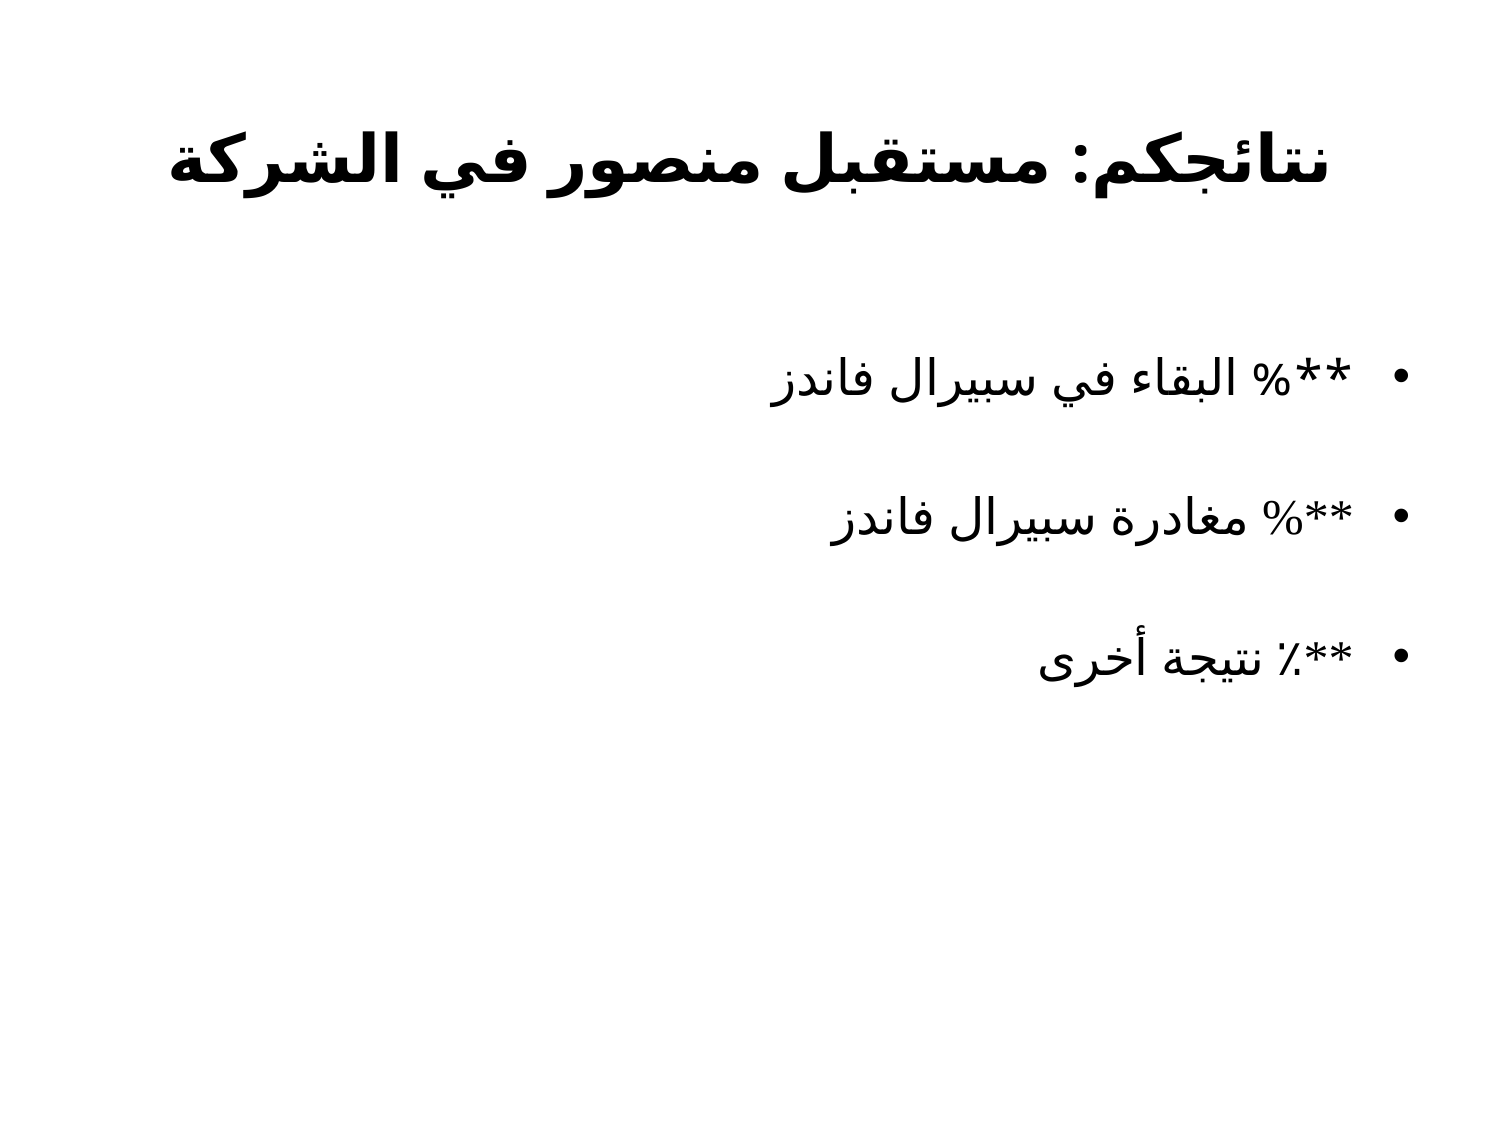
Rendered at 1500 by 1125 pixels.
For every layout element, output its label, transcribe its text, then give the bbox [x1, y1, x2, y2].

list **% البقاء في سبيرال فاندز **% مغادرة سبيرال فاندز **٪ نتيجة أخرى [75, 337, 1425, 1125]
title نتائجكم: مستقبل منصور في الشركة [75, 62, 1425, 250]
